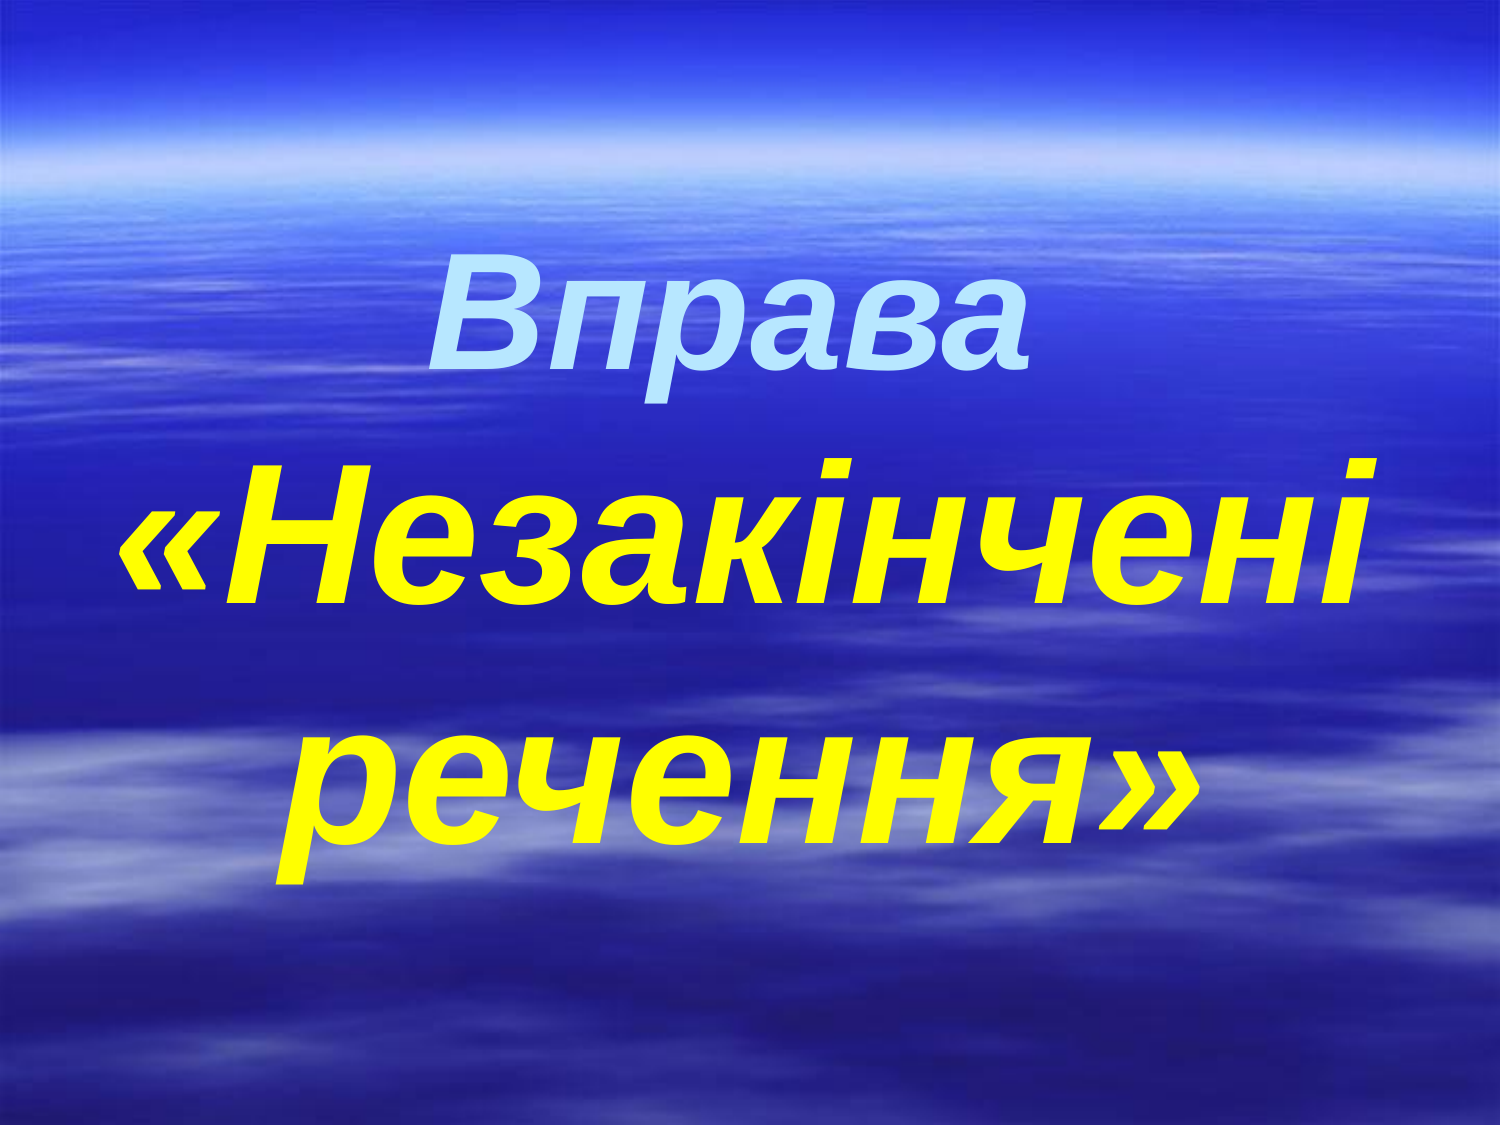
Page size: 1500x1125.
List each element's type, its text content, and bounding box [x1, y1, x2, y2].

picture [0, 0, 1500, 1125]
title Вправа «Незакінчені речення» [45, 373, 1442, 953]
